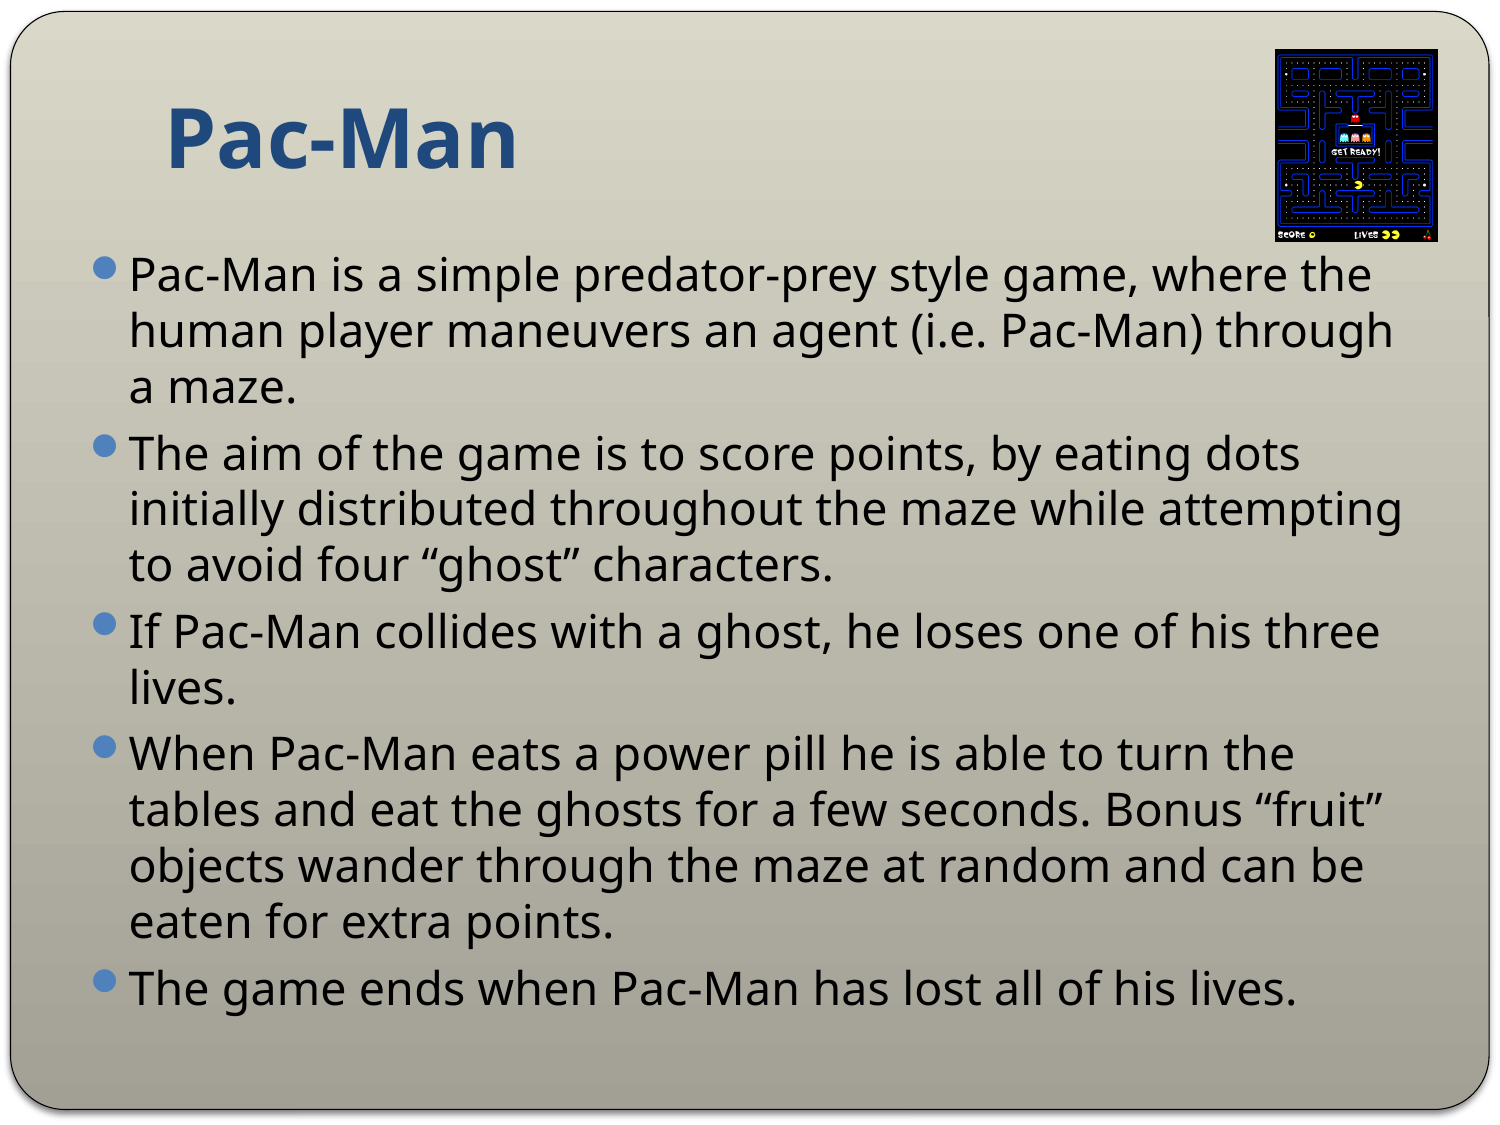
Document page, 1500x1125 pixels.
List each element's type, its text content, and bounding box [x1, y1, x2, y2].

list Pac-Man is a simple predator-prey style game, where the human player maneuvers an agent (i.e. Pac-Man) through a maze. The aim of the game is to score points, by eating dots initially distributed throughout the maze while attempting to avoid four “ghost” characters. If Pac-Man collides with a ghost, he loses one of his three lives. When Pac-Man eats a power pill he is able to turn the tables and eat the ghosts for a few seconds. Bonus “fruit” objects wander through the maze at random and can be eaten for extra points. The game ends when Pac-Man has lost all of his lives. [75, 237, 1425, 1025]
picture [1274, 49, 1438, 243]
title Pac-Man [150, 45, 1425, 200]
